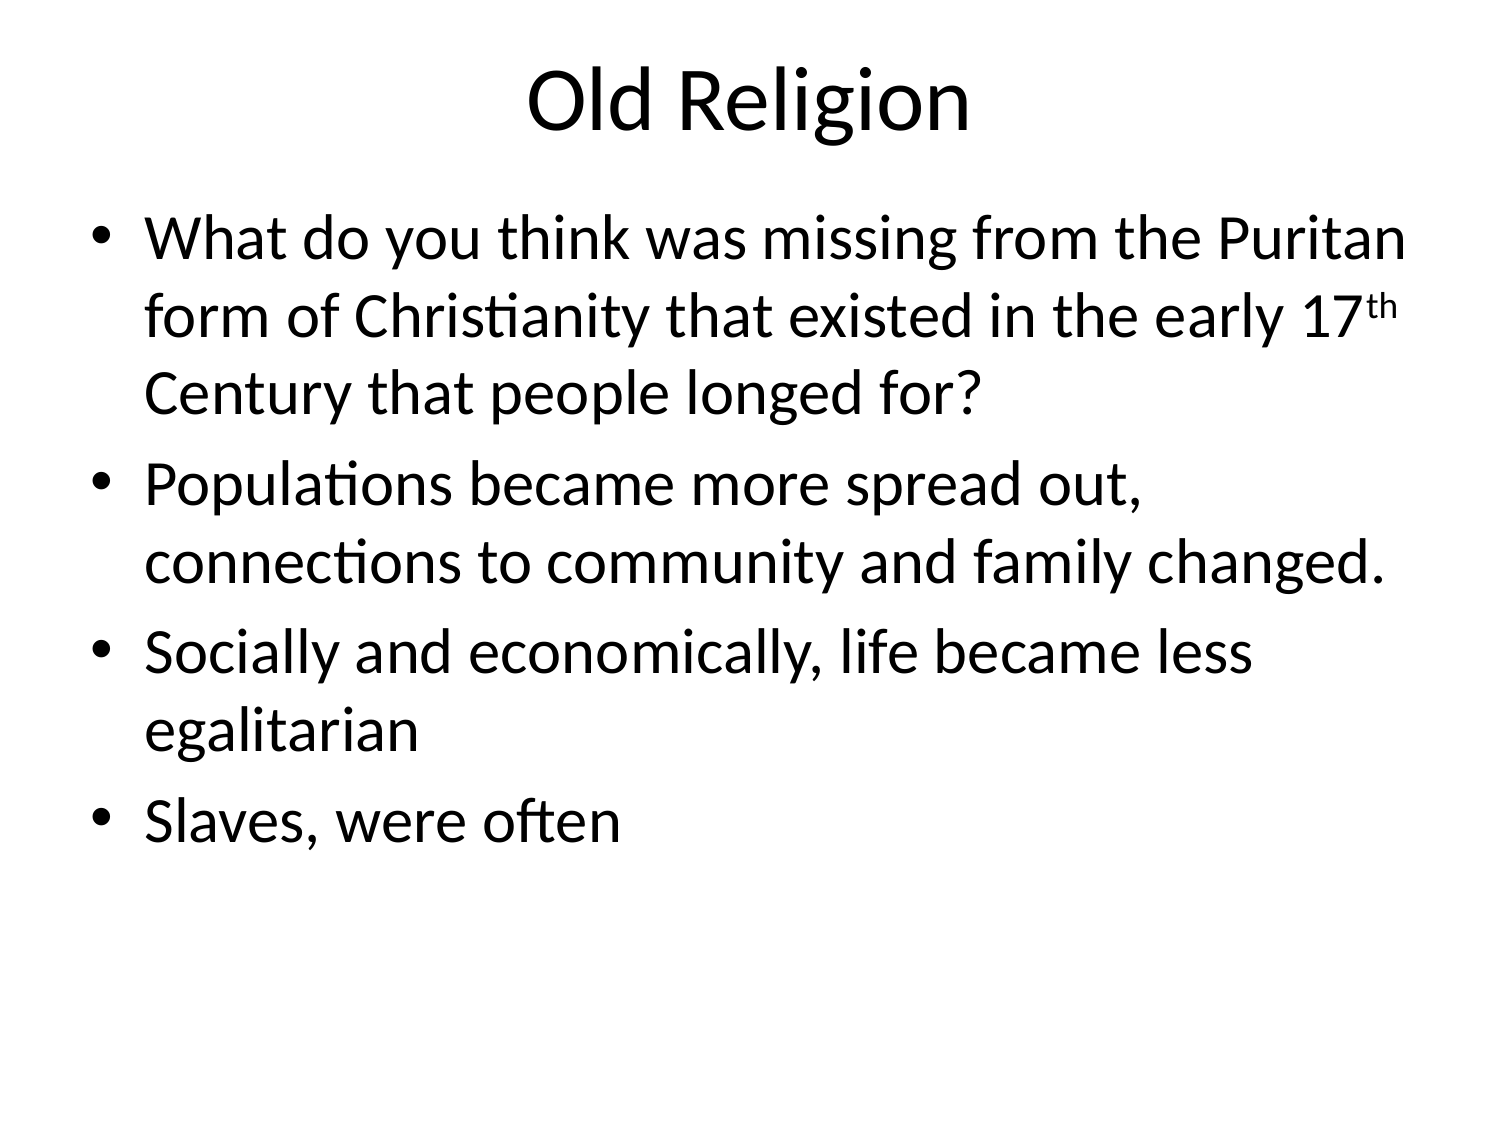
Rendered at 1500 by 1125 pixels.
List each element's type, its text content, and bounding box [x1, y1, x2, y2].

list What do you think was missing from the Puritan form of Christianity that existed in the early 17th Century that people longed for? Populations became more spread out, connections to community and family changed. Socially and economically, life became less egalitarian Slaves, were often [75, 187, 1425, 930]
title Old Religion [75, 0, 1425, 187]
